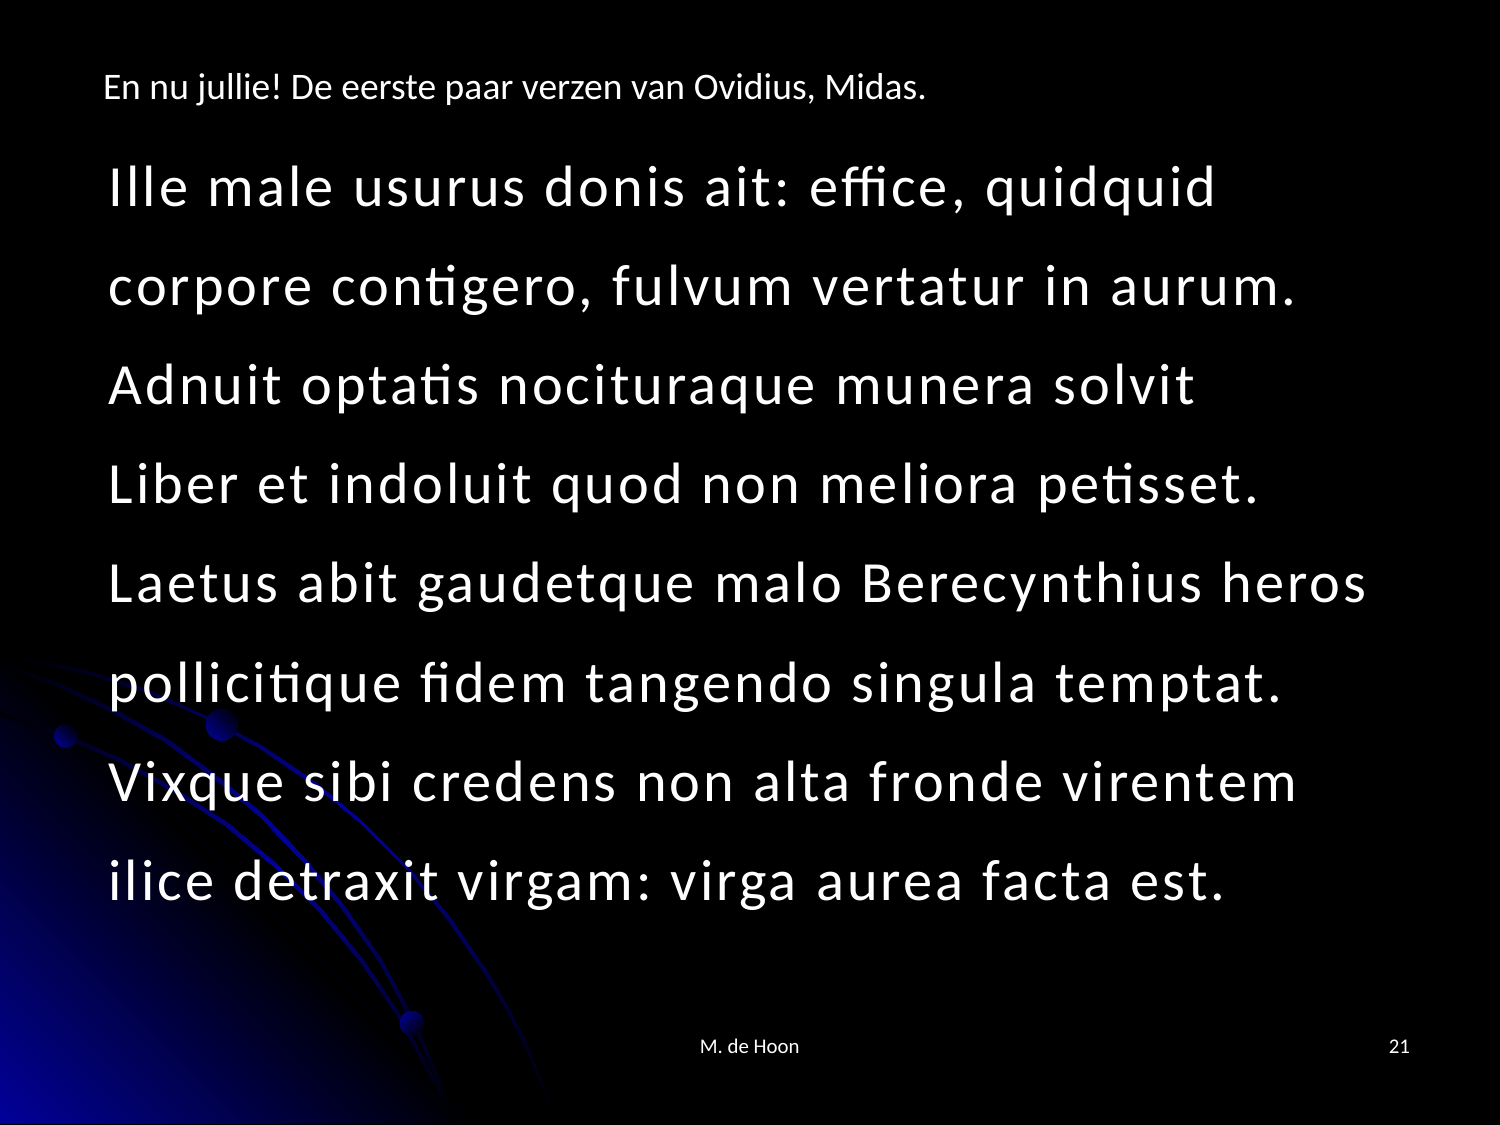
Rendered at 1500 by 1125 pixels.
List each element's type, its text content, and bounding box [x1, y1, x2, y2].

slide_number 21 [1074, 1024, 1426, 1101]
footer M. de Hoon [512, 1024, 988, 1101]
text_box Ille male usurus donis ait: effice, quidquid corpore contigero, fulvum vertatur in aurum. Adnuit optatis nocituraque munera solvit Liber et indoluit quod non meliora petisset. Laetus abit gaudetque malo Berecynthius heros pollicitique fidem tangendo singula temptat. Vixque sibi credens non alta fronde virentem ilice detraxit virgam: virga aurea facta est. [93, 140, 1429, 920]
text_box En nu jullie! De eerste paar verzen van Ovidius, Midas. [88, 54, 1388, 115]
